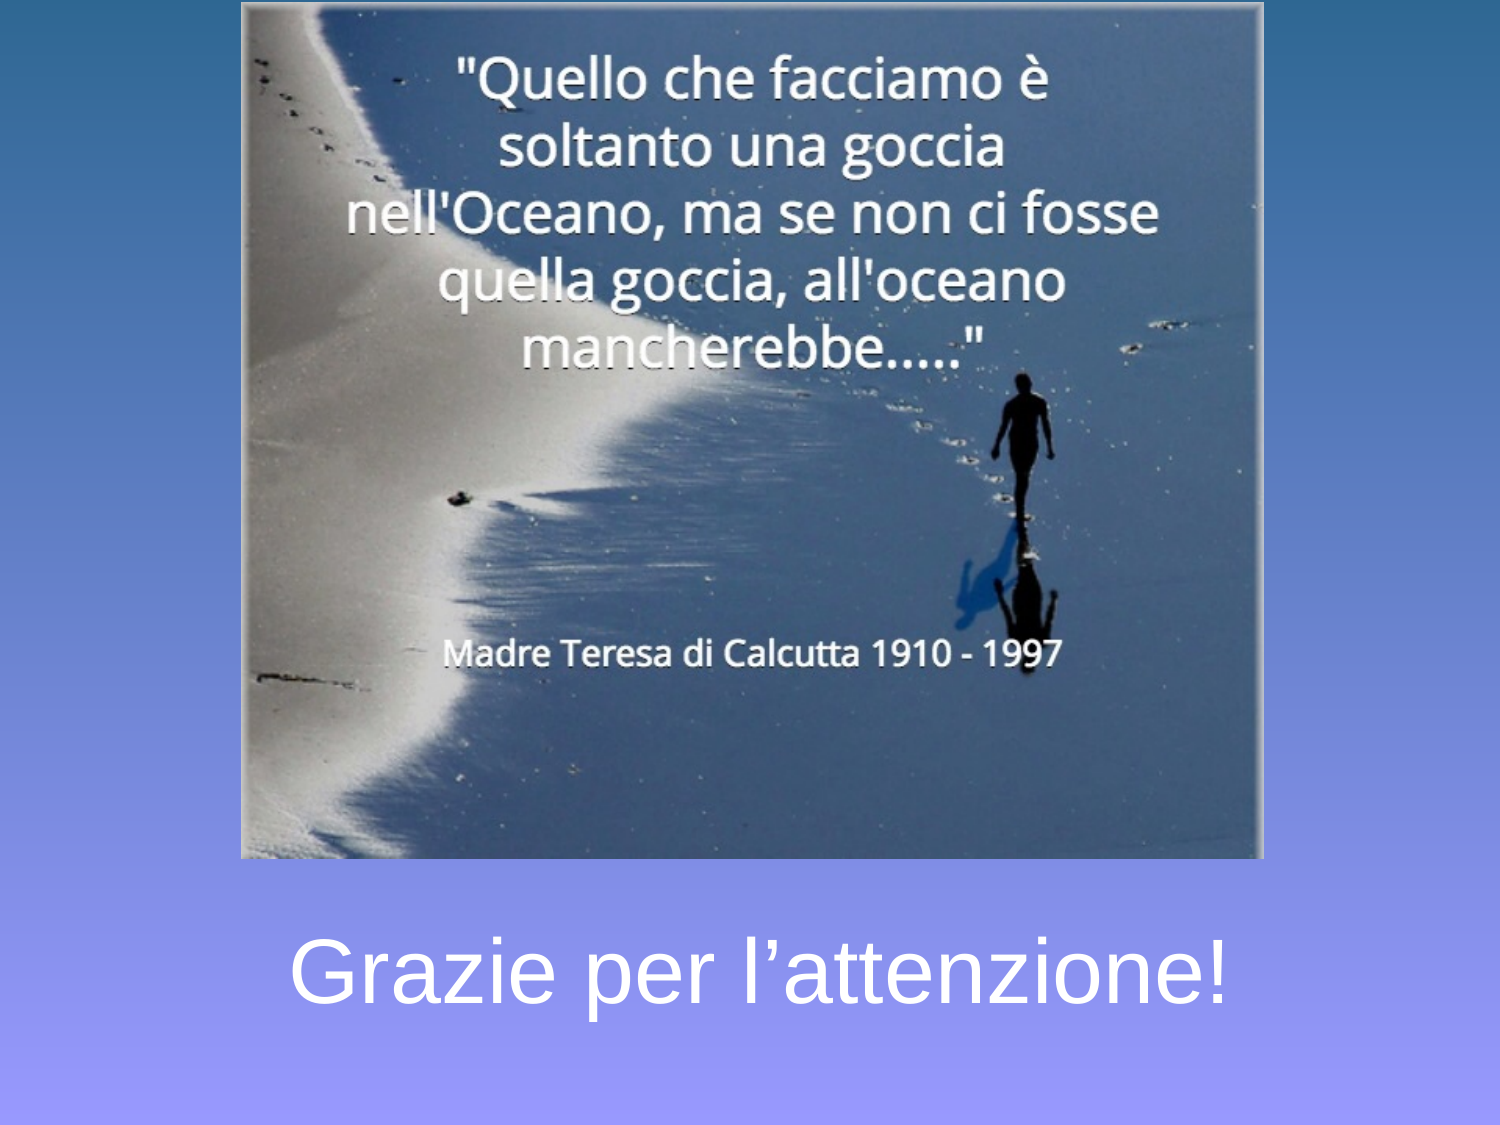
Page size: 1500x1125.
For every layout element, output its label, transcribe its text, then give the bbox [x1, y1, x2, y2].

picture [241, 2, 1264, 859]
text_box Grazie per l’attenzione! [253, 905, 1267, 1030]
